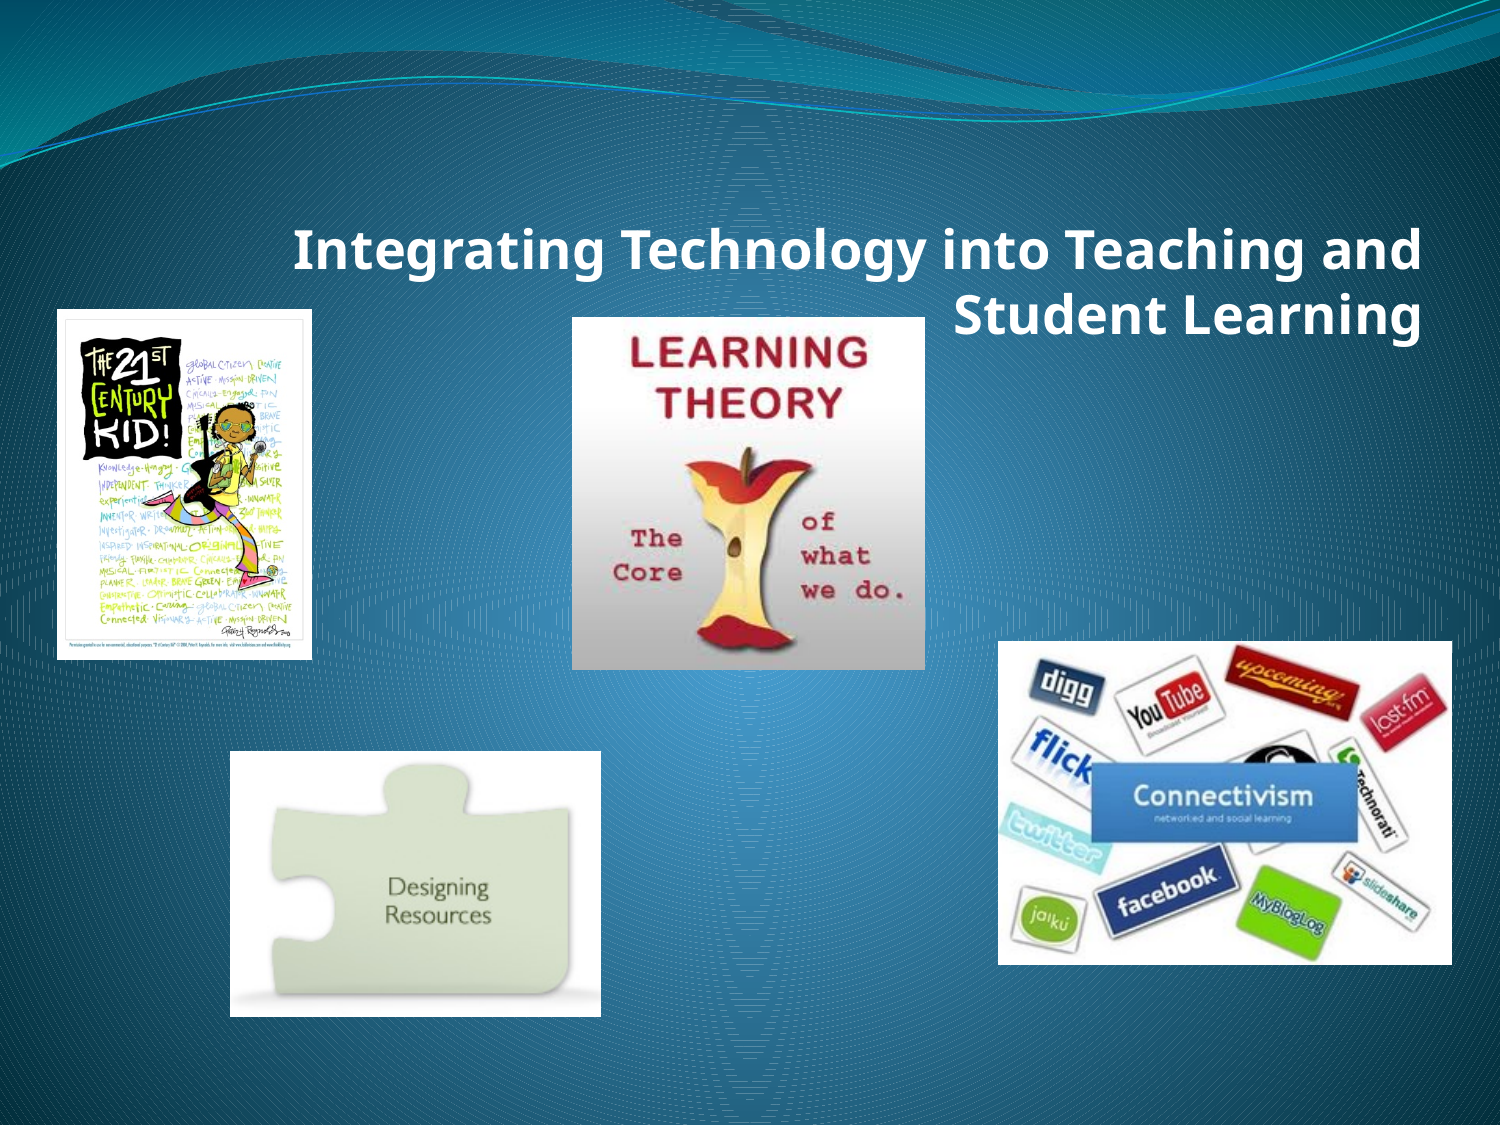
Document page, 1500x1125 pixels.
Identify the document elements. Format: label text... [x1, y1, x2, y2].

picture [997, 641, 1452, 966]
picture [56, 309, 312, 660]
subtitle Integrating Technology into Teaching and Student Learning [146, 208, 1436, 371]
picture [572, 317, 925, 670]
picture [229, 751, 601, 1018]
